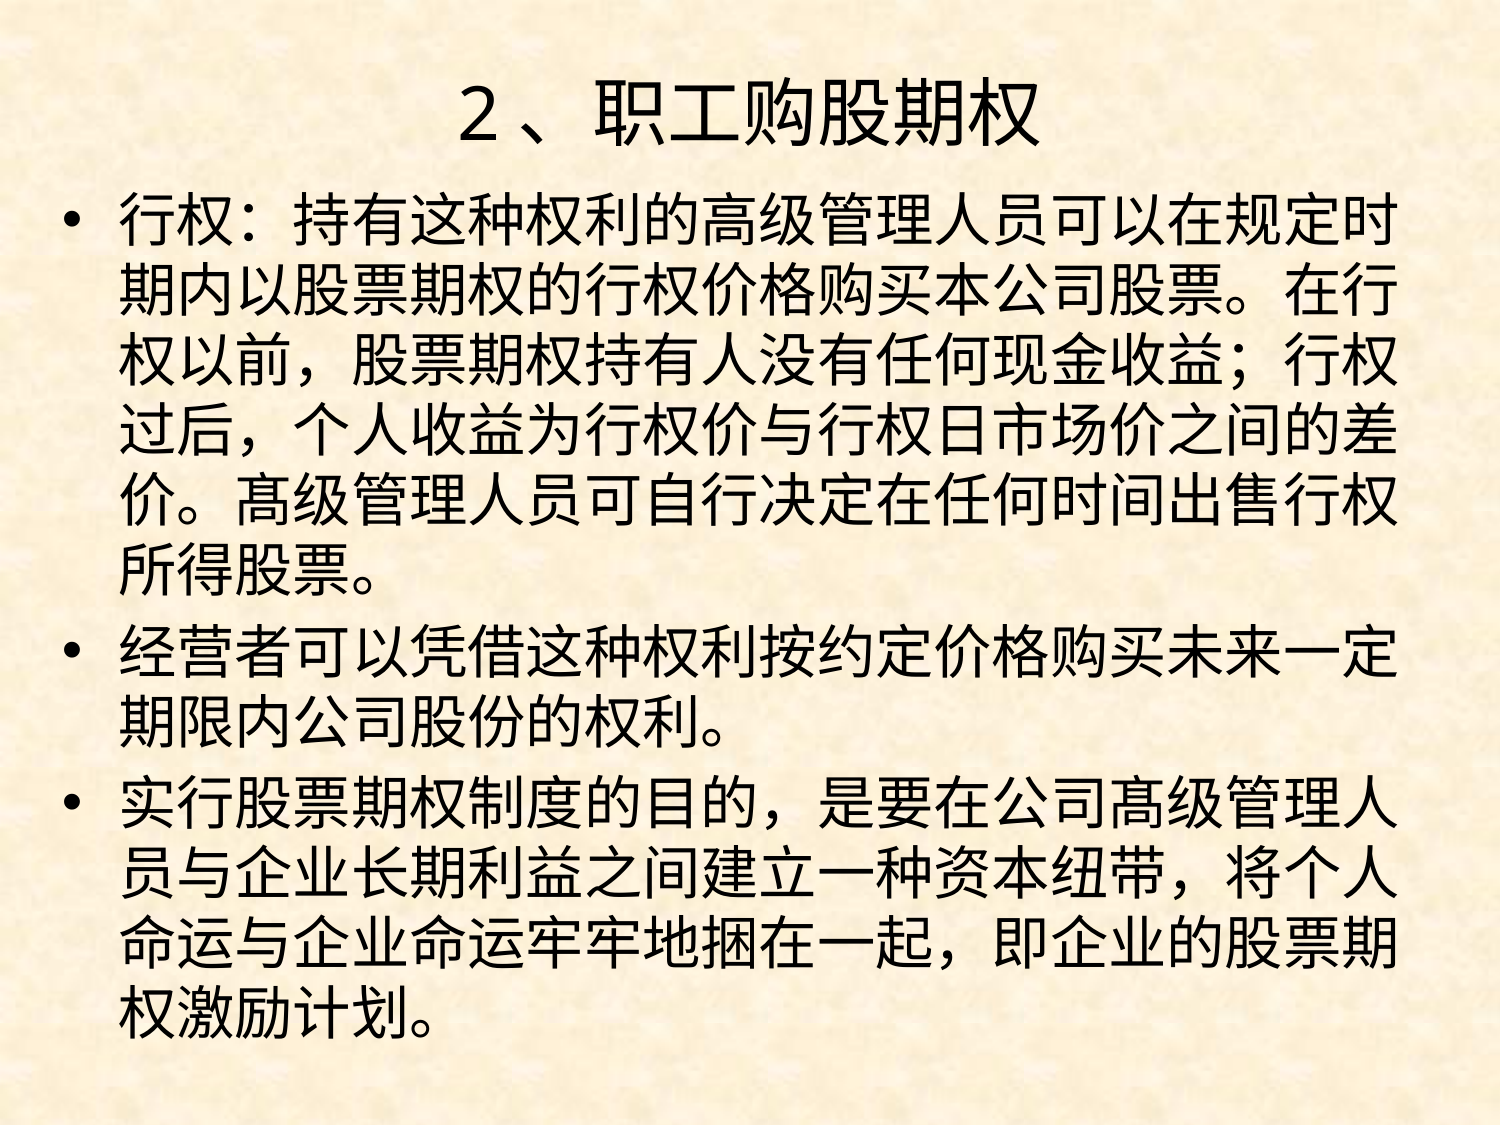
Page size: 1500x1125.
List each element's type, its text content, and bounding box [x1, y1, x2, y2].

picture [0, 0, 1500, 1125]
title 2、职工购股期权 [75, 45, 1425, 175]
list 行权：持有这种权利的高级管理人员可以在规定时期内以股票期权的行权价格购买本公司股票。在行权以前，股票期权持有人没有任何现金收益；行权过后，个人收益为行权价与行权日市场价之间的差价。髙级管理人员可自行决定在任何时间出售行权所得股票。 经营者可以凭借这种权利按约定价格购买未来一定期限内公司股份的权利。 实行股票期权制度的目的，是要在公司髙级管理人员与企业长期利益之间建立一种资本纽带，将个人命运与企业命运牢牢地捆在一起，即企业的股票期权激励计划。 [46, 175, 1425, 1079]
